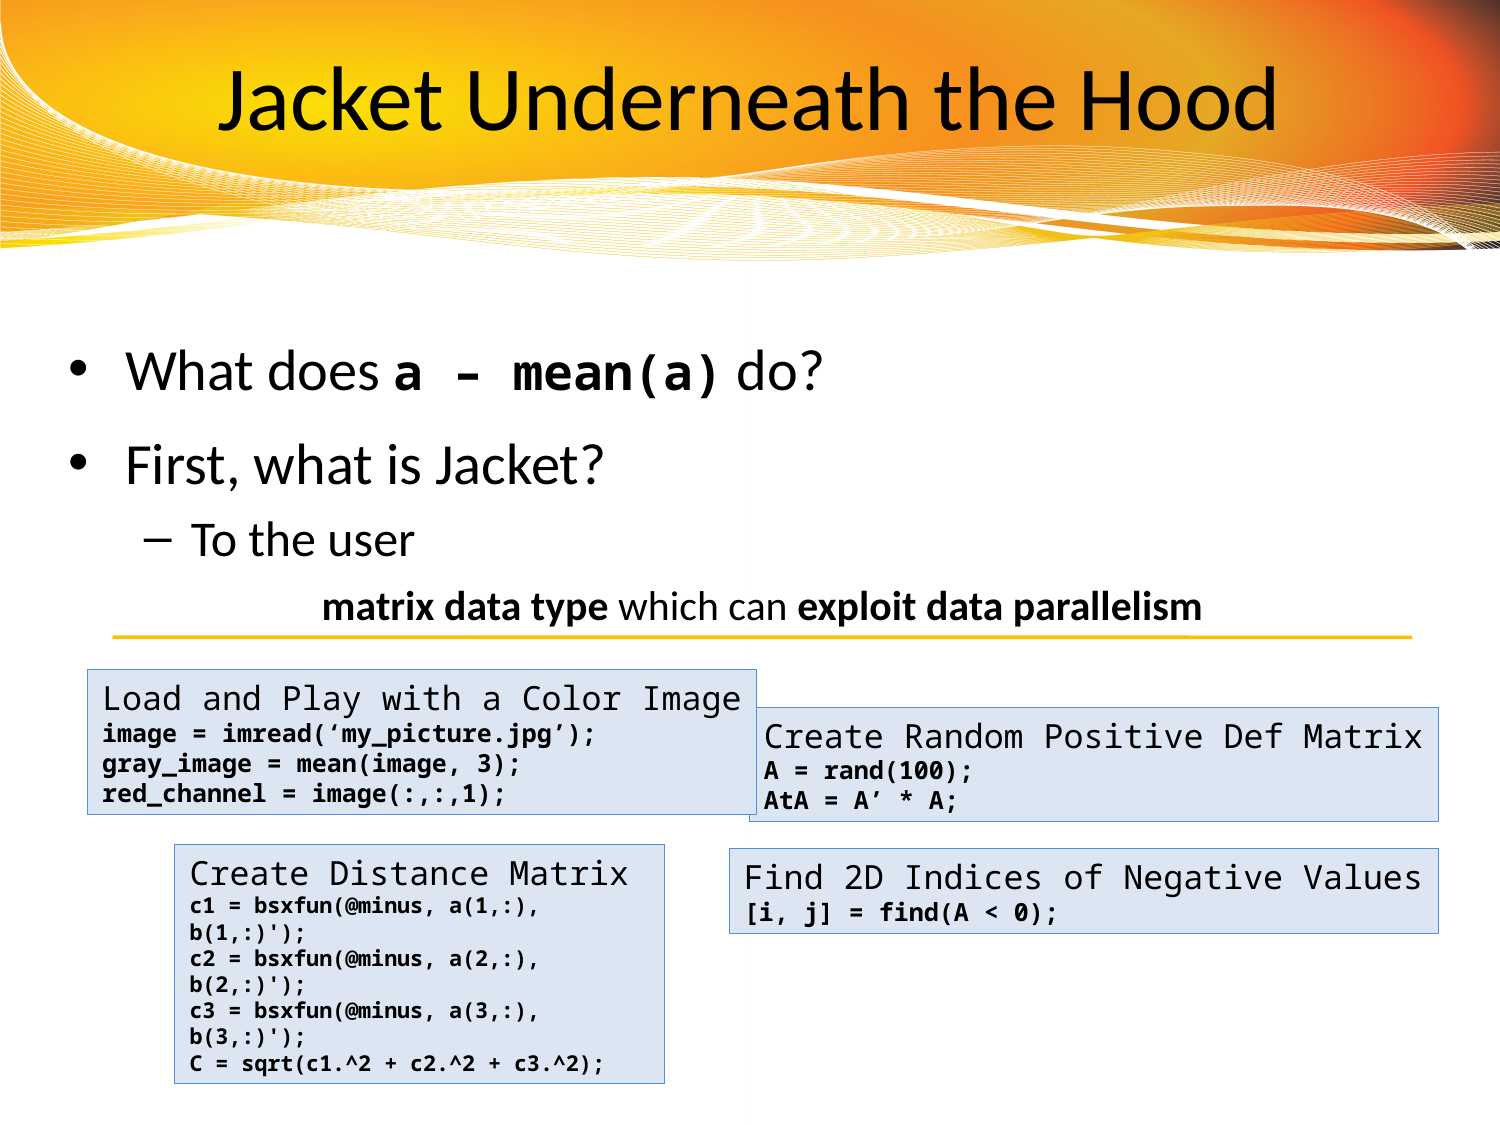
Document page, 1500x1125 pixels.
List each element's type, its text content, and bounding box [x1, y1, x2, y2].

text_box Find 2D Indices of Negative Values [i, j] = find(A < 0); [729, 848, 1439, 934]
text_box matrix data type which can exploit data parallelism [112, 571, 1413, 636]
list What does a – mean(a) do? First, what is Jacket? To the user [53, 324, 1429, 1050]
text_box Create Random Positive Def Matrix A = rand(100); AtA = A’ * A; [749, 707, 1439, 822]
text_box Create Distance Matrix c1 = bsxfun(@minus, a(1,:), b(1,:)'); c2 = bsxfun(@minus, a(2,:), b(2,:)'); c3 = bsxfun(@minus, a(3,:), b(3,:)'); C = sqrt(c1.^2 + c2.^2 + c3.^2); [174, 844, 665, 1084]
picture [0, 0, 1500, 1125]
text_box Load and Play with a Color Image image = imread(‘my_picture.jpg’); gray_image = mean(image, 3); red_channel = image(:,:,1); [87, 669, 757, 815]
title Jacket Underneath the Hood [75, 0, 1425, 188]
